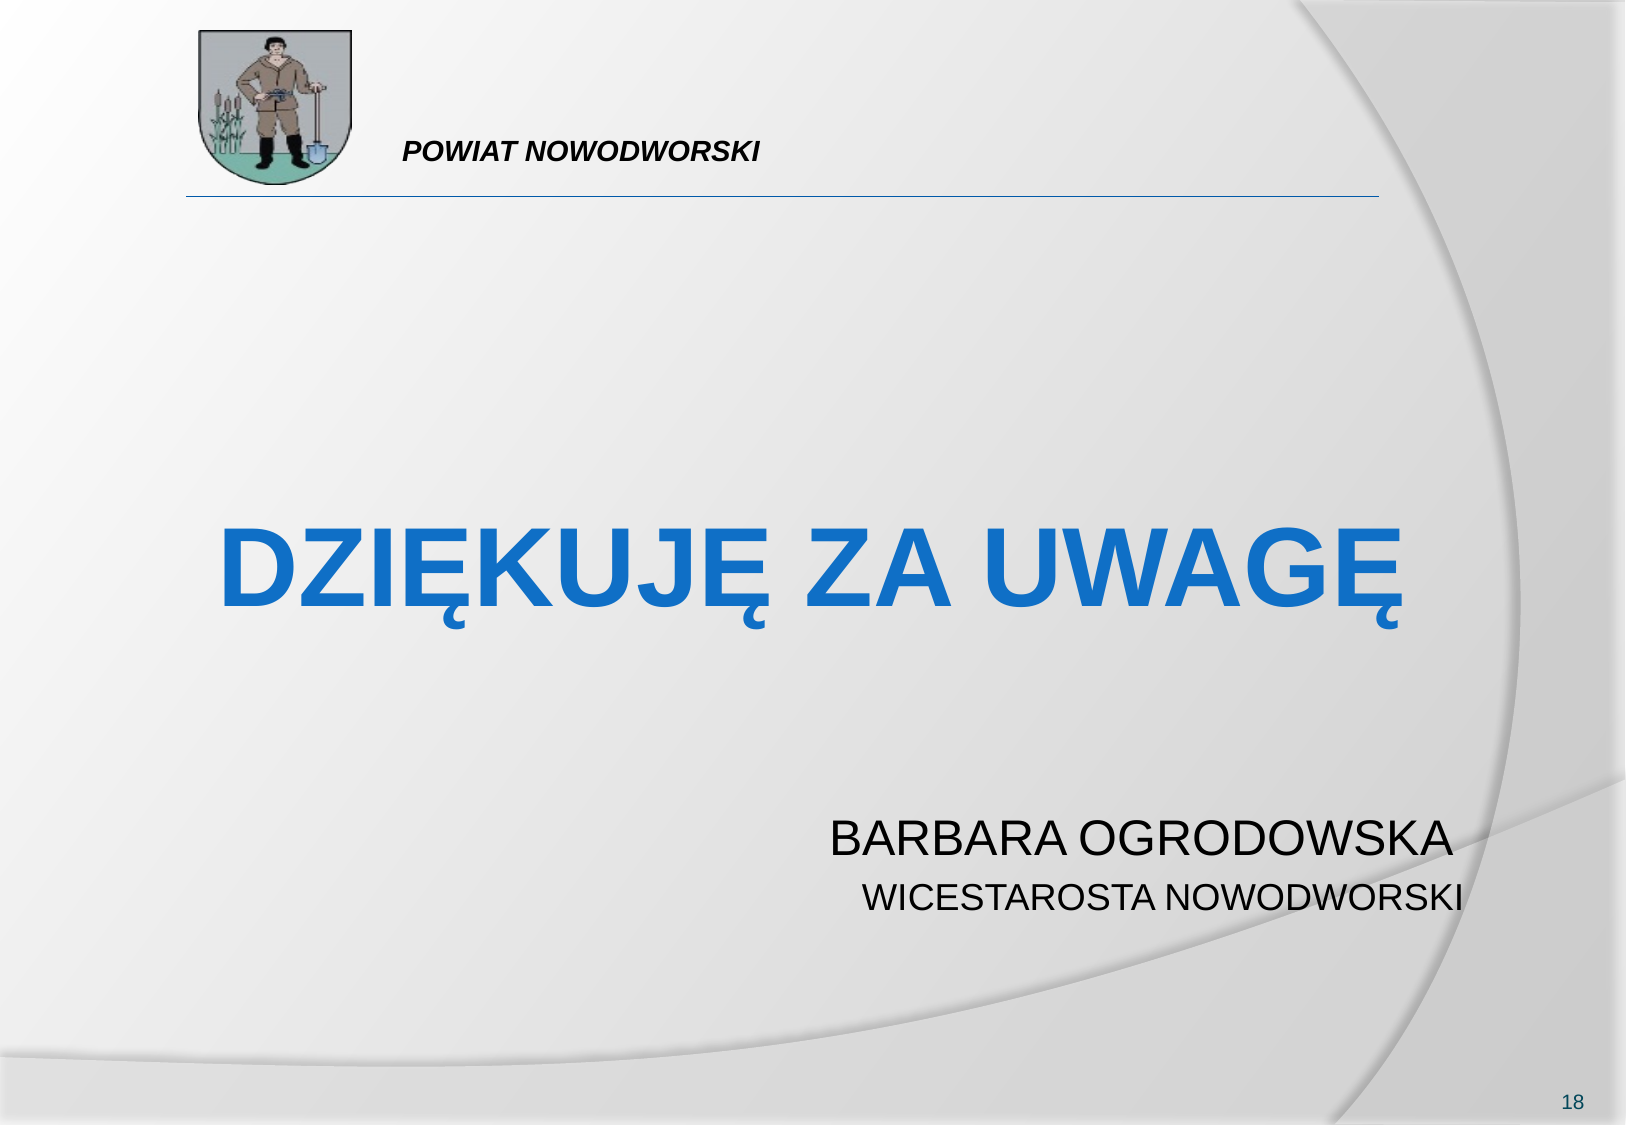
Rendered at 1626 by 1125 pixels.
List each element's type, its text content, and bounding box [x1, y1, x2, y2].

text_box DZIĘKUJĘ ZA UWAGĘ [202, 486, 1423, 637]
picture [197, 30, 352, 185]
text_box BARBARA OGRODOWSKA WICESTAROSTA NOWODWORSKI [328, 727, 1480, 1016]
slide_number 18 [1448, 1053, 1585, 1114]
text_box POWIAT NOWODWORSKI [387, 125, 1203, 176]
